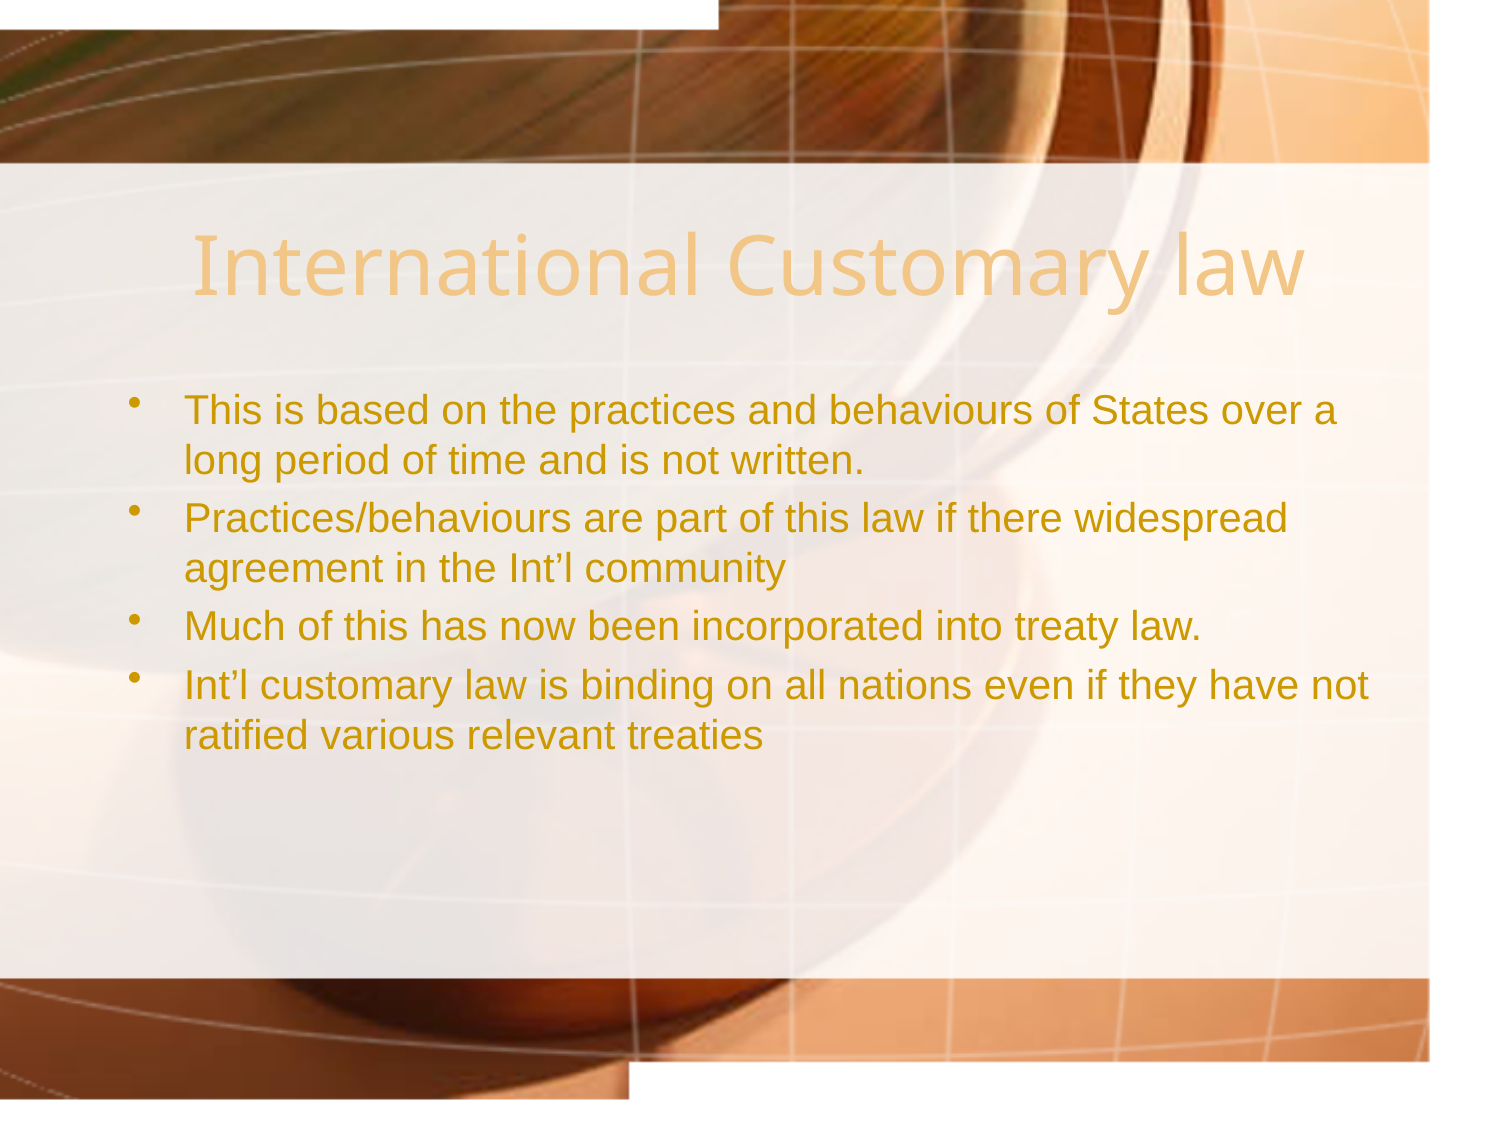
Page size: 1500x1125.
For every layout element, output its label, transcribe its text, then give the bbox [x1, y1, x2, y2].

picture [0, 0, 1500, 1125]
title International Customary law [112, 187, 1388, 338]
list This is based on the practices and behaviours of States over a long period of time and is not written. Practices/behaviours are part of this law if there widespread agreement in the Int’l community Much of this has now been incorporated into treaty law. Int’l customary law is binding on all nations even if they have not ratified various relevant treaties [112, 374, 1388, 951]
